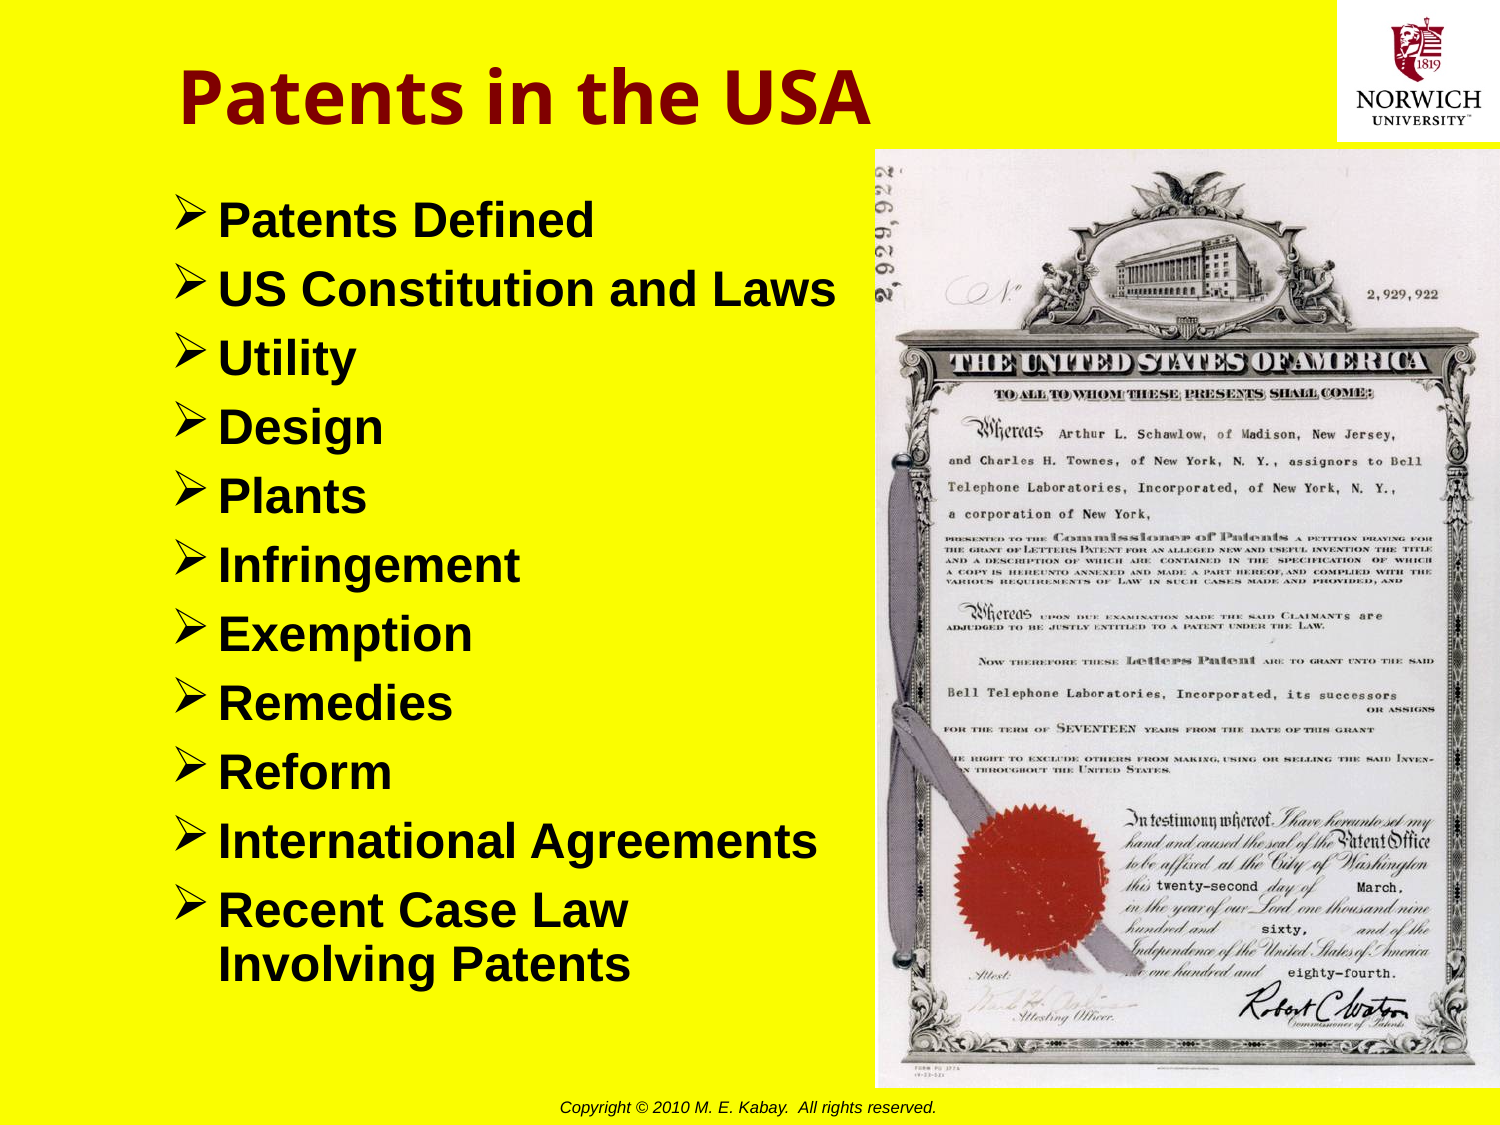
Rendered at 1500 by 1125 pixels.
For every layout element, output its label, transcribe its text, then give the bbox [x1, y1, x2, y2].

list Patents Defined US Constitution and Laws Utility Design Plants Infringement Exemption Remedies Reform International Agreements Recent Case Law Involving Patents [155, 186, 869, 1063]
picture [1337, 0, 1500, 142]
picture [874, 149, 1500, 1088]
title Patents in the USA [161, 24, 1339, 176]
